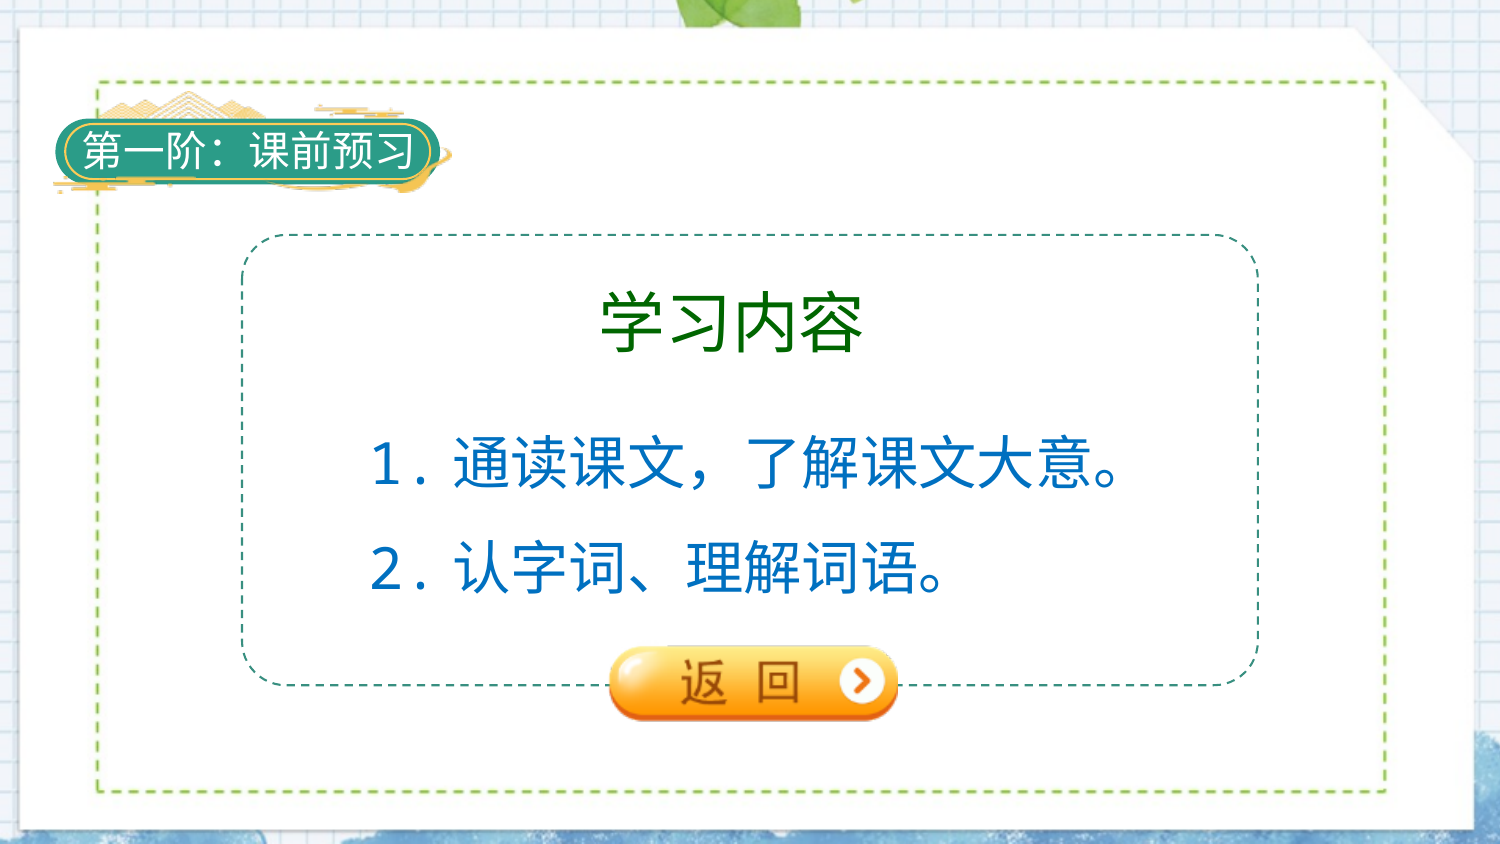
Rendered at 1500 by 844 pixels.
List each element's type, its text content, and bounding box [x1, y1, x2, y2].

text_box 1.通读课文，了解课文大意。 2.认字词、理解词语。 [353, 383, 1146, 609]
picture [0, 0, 1500, 844]
text_box 学习内容 [584, 273, 915, 368]
text_box [240, 233, 1259, 687]
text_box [52, 91, 452, 194]
